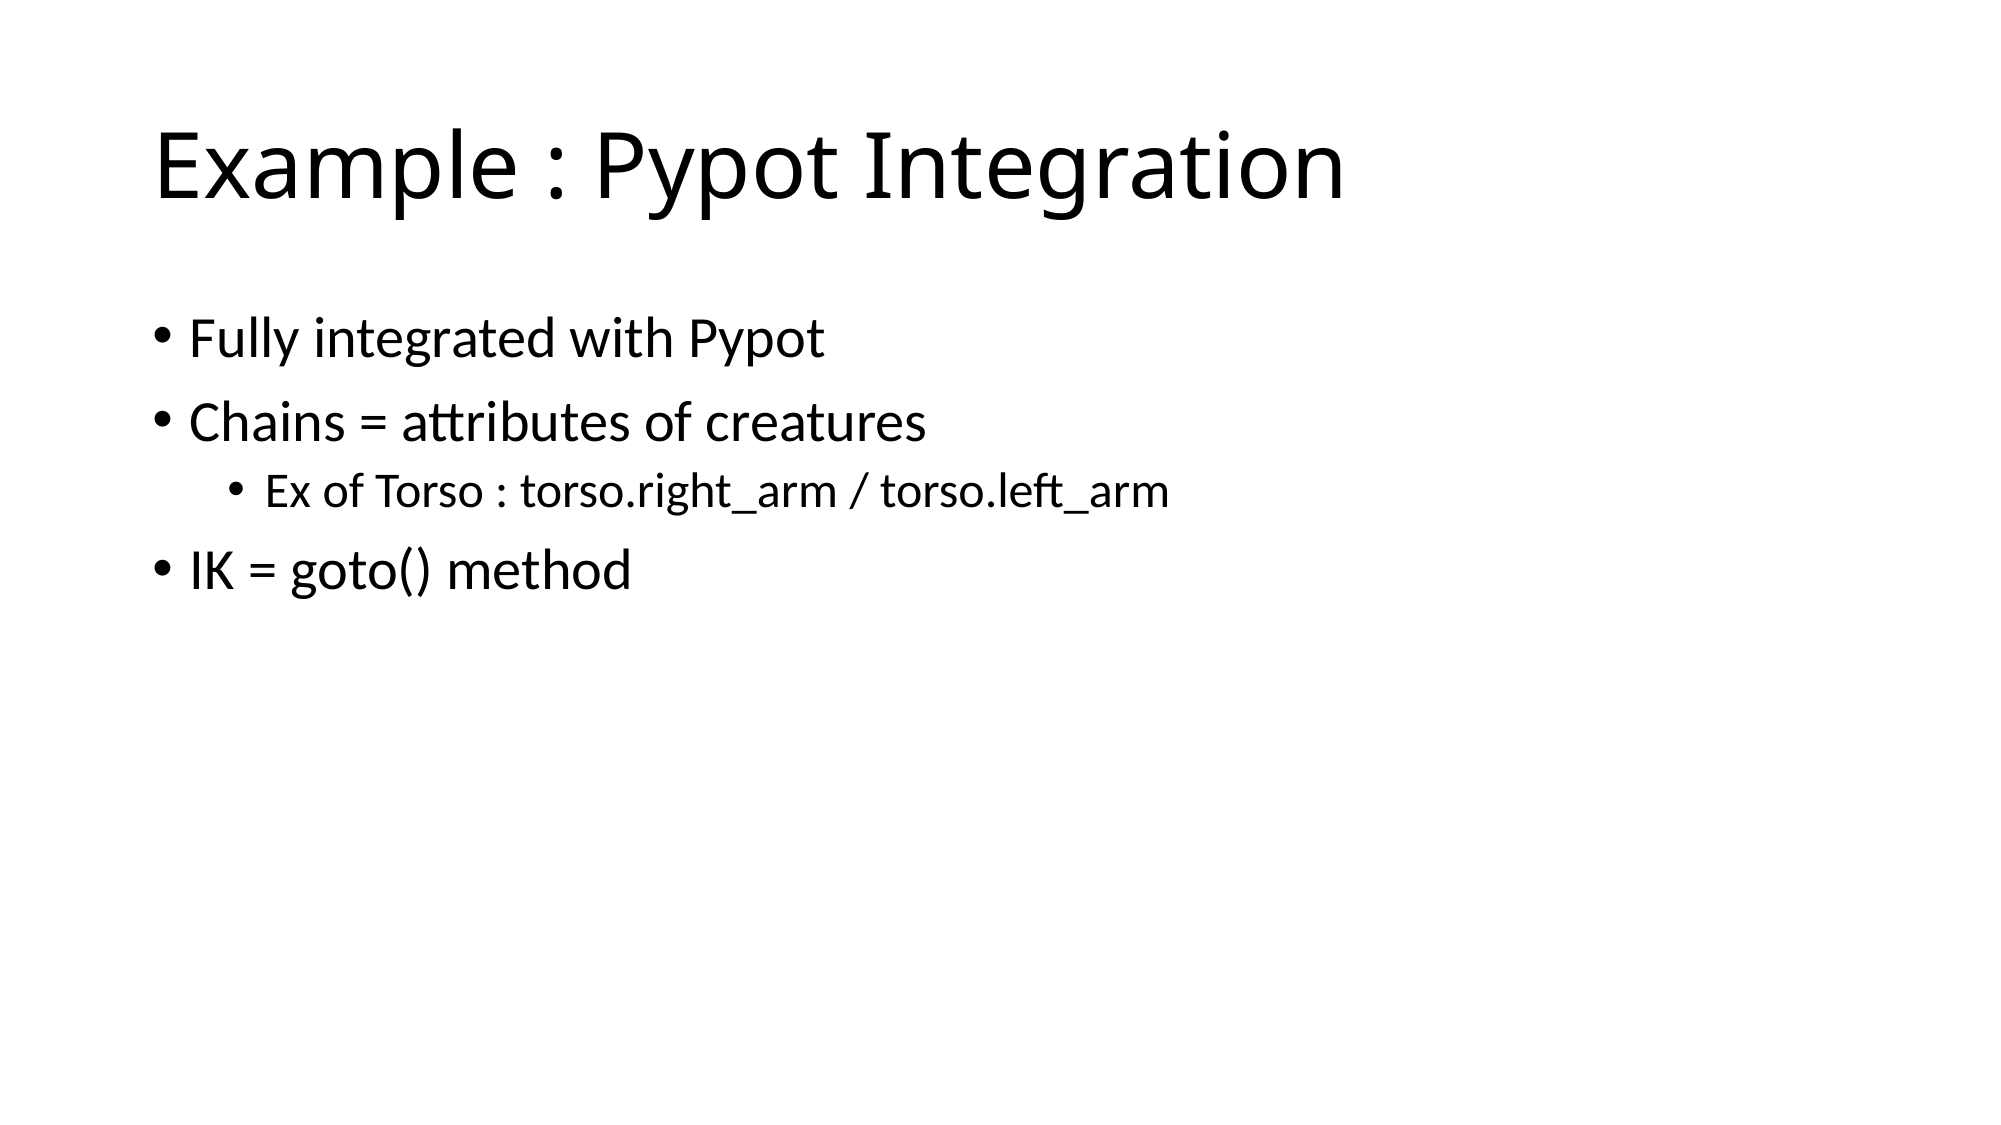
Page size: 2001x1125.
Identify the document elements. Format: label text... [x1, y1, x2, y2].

title Example : Pypot Integration [137, 59, 1863, 278]
list Fully integrated with Pypot Chains = attributes of creatures Ex of Torso : torso.right_arm / torso.left_arm IK = goto() method [137, 299, 1863, 1014]
